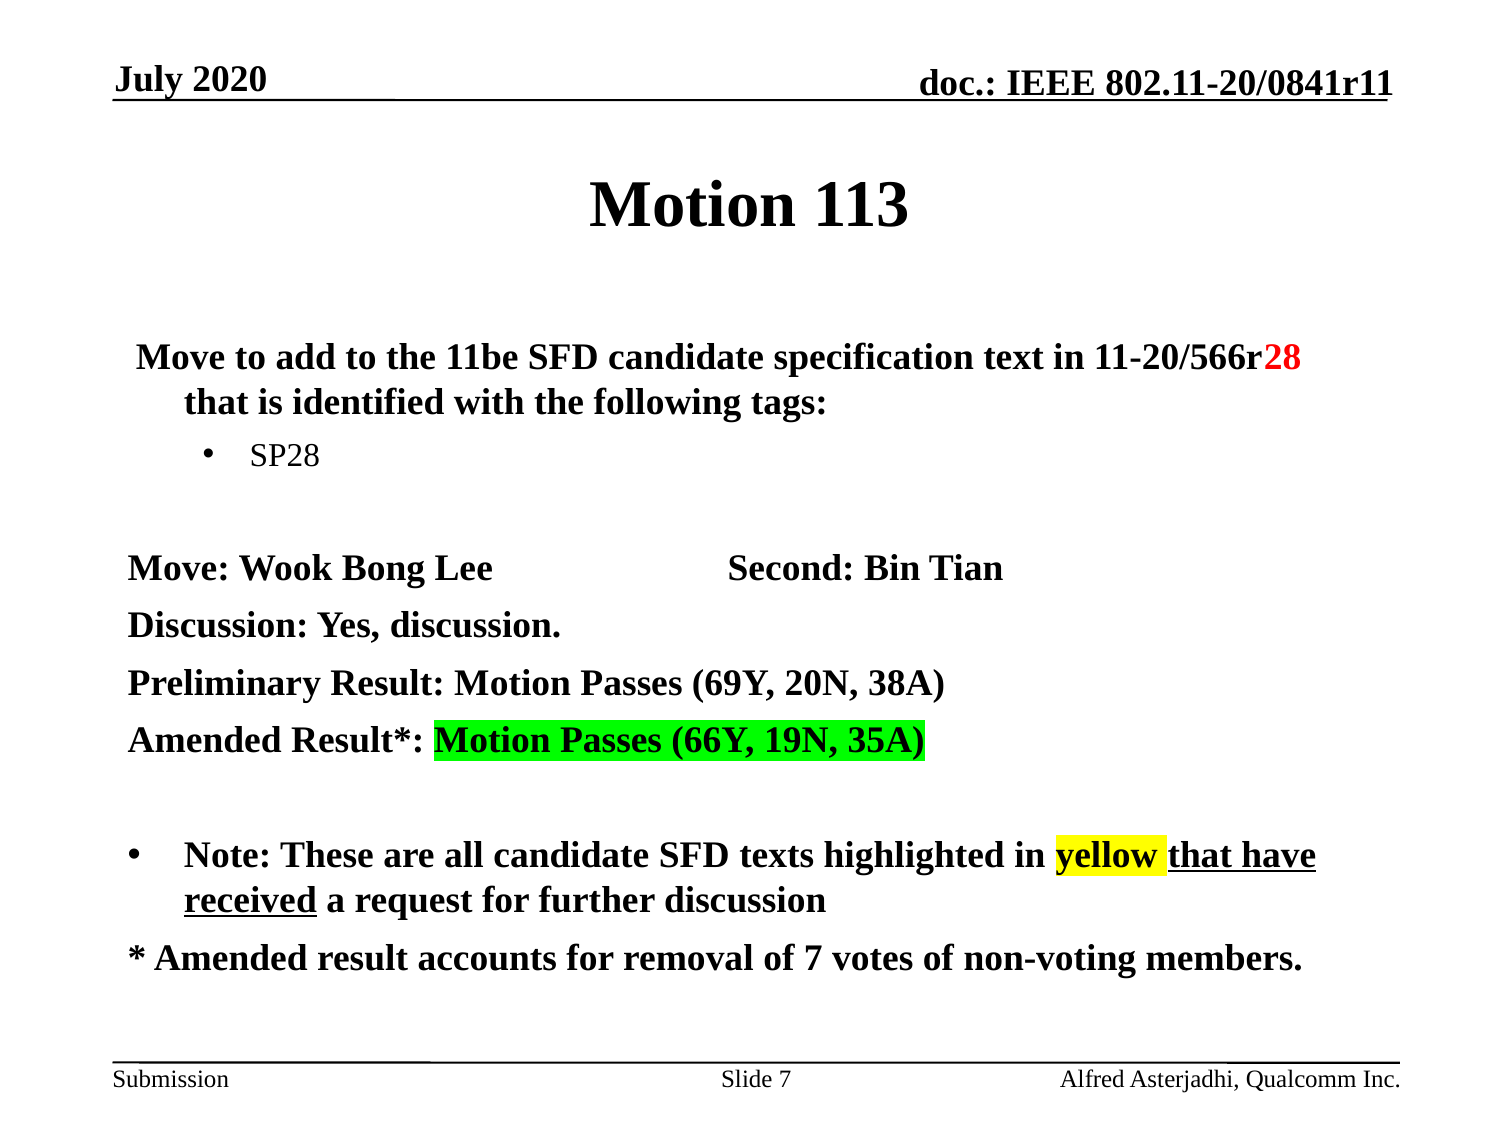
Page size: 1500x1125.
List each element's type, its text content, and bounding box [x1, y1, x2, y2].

footer Alfred Asterjadhi, Qualcomm Inc. [878, 1061, 1402, 1093]
list Move to add to the 11be SFD candidate specification text in 11-20/566r28 that is identified with the following tags: SP28 Move: Wook Bong Lee Second: Bin Tian Discussion: Yes, discussion. Preliminary Result: Motion Passes (69Y, 20N, 38A) Amended Result*: Motion Passes (66Y, 19N, 35A) Note: These are all candidate SFD texts highlighted in yellow that have received a request for further discussion * Amended result accounts for removal of 7 votes of non-voting members. [112, 324, 1388, 1000]
title Motion 113 [112, 112, 1388, 288]
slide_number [114, 54, 423, 100]
slide_number Slide 7 [712, 1061, 800, 1123]
